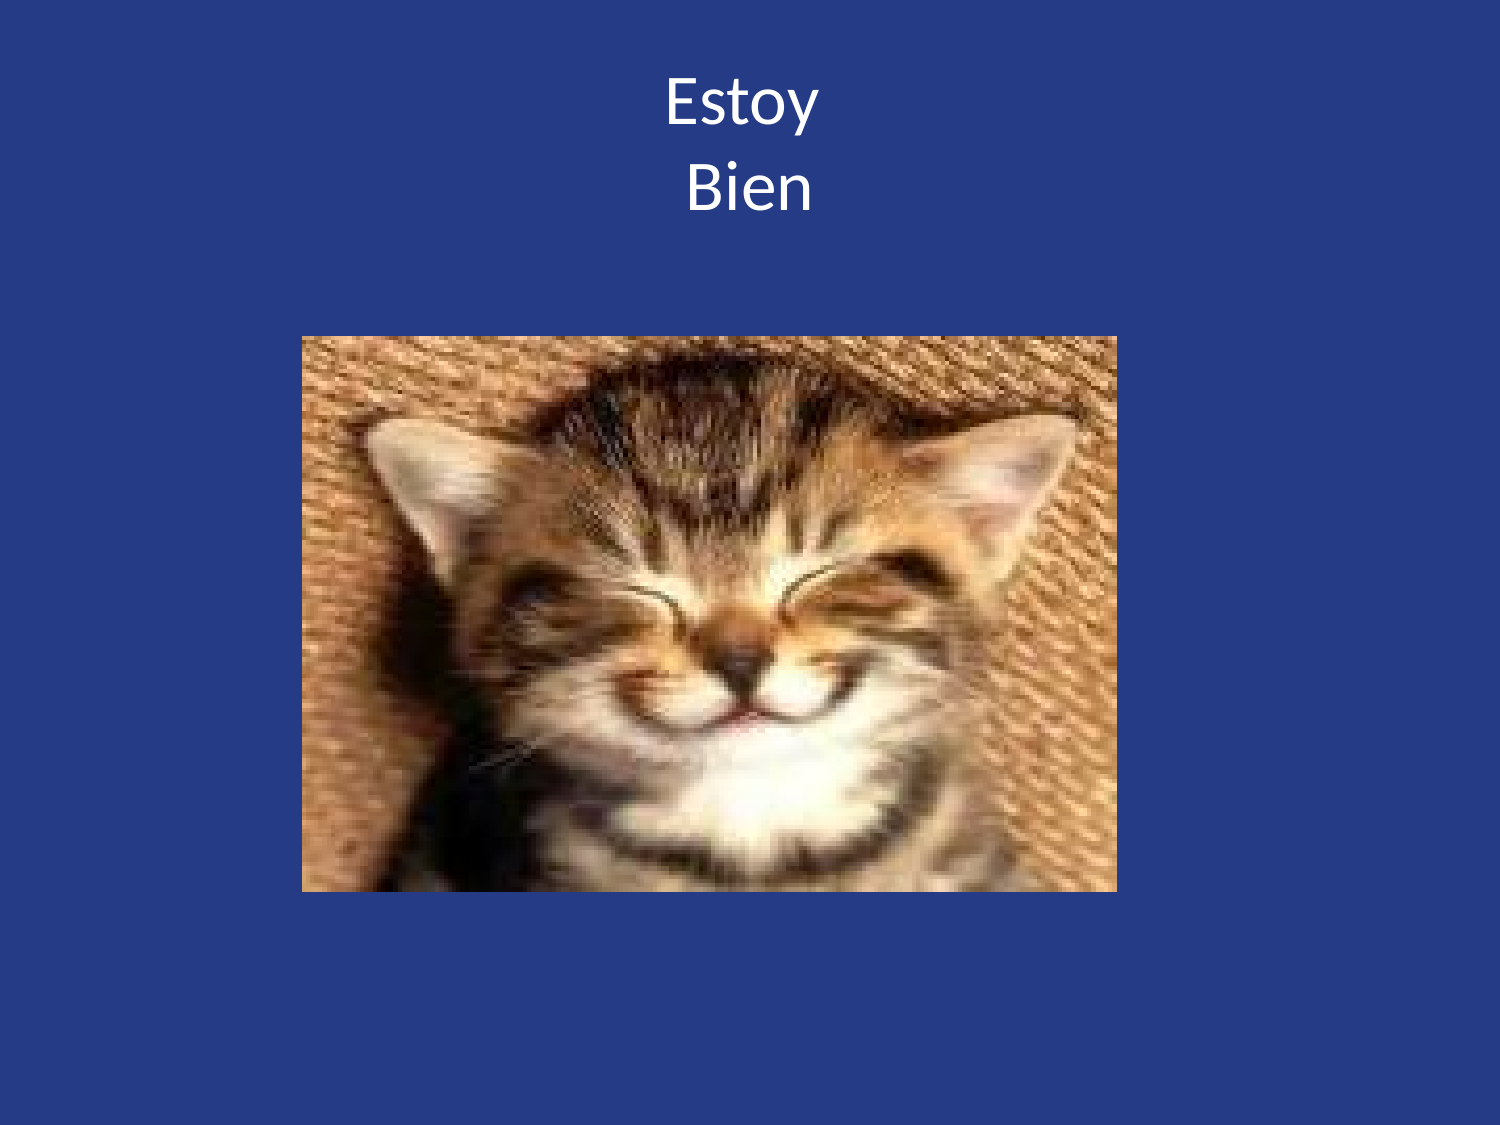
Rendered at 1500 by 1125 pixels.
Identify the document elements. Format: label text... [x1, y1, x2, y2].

picture [302, 336, 1117, 892]
title Estoy Bien [75, 45, 1425, 233]
